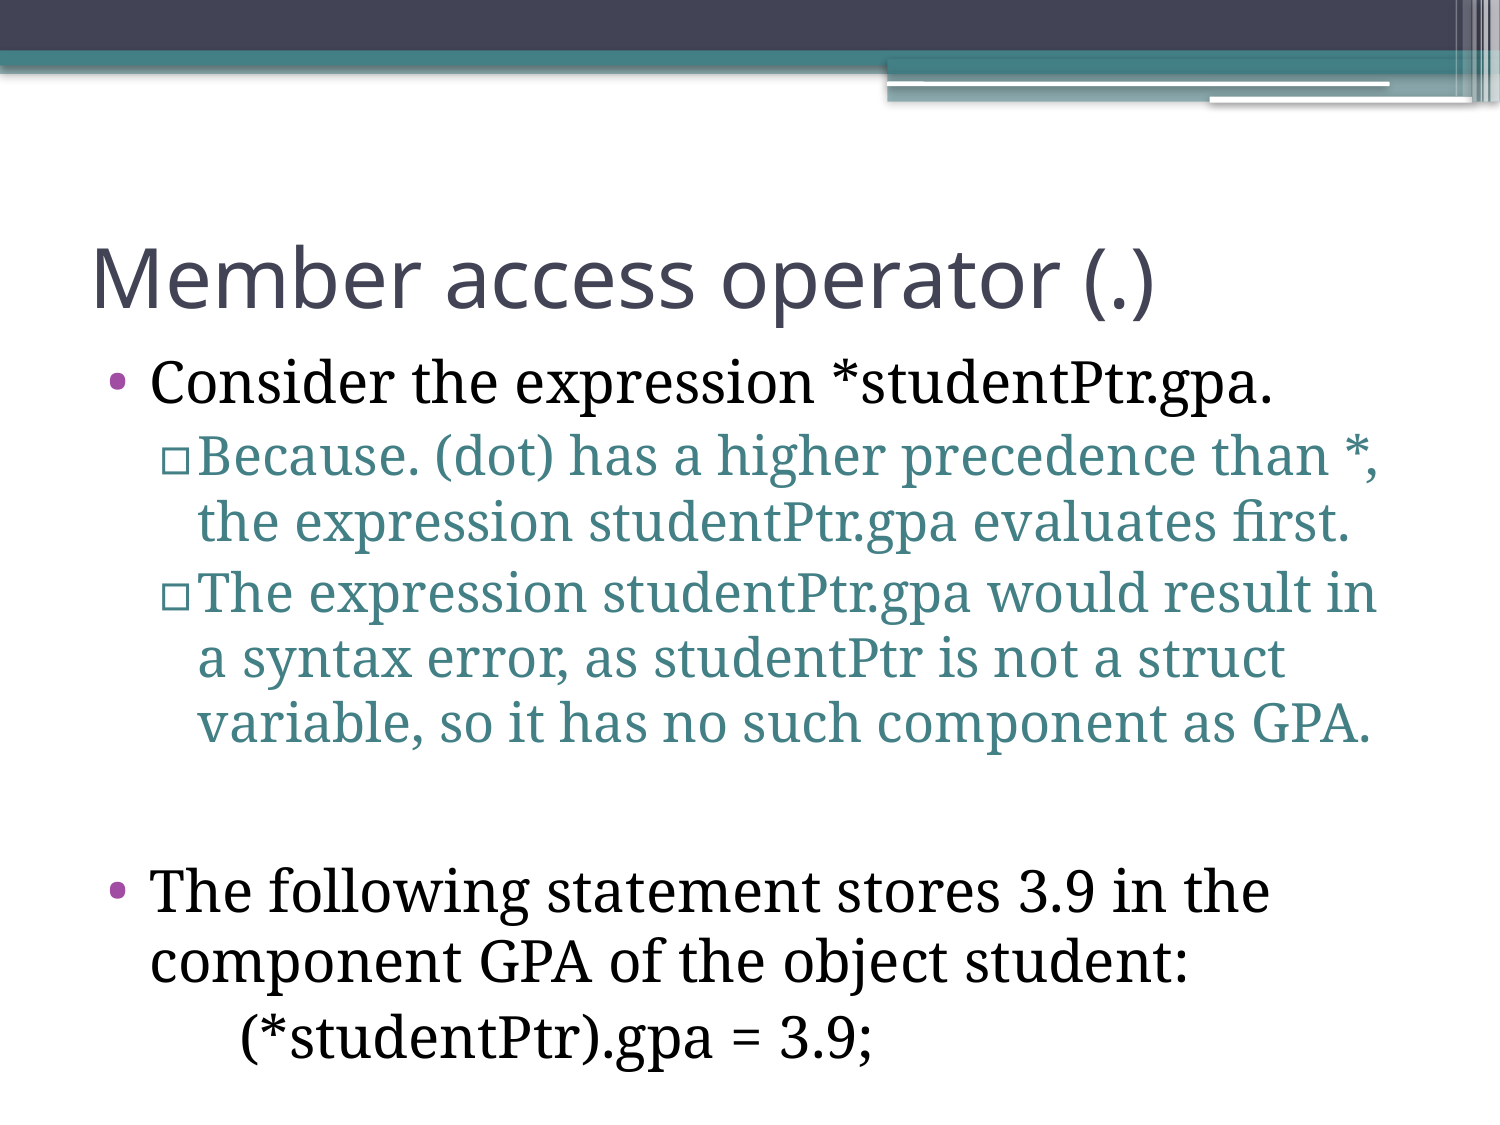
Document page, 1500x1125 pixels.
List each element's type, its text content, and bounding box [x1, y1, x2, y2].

list Consider the expression *studentPtr.gpa. Because. (dot) has a higher precedence than *, the expression studentPtr.gpa evaluates first. The expression studentPtr.gpa would result in a syntax error, as studentPtr is not a struct variable, so it has no such component as GPA. The following statement stores 3.9 in the component GPA of the object student: (*studentPtr).gpa = 3.9; [75, 338, 1425, 1079]
title Member access operator (.) [75, 187, 1425, 338]
